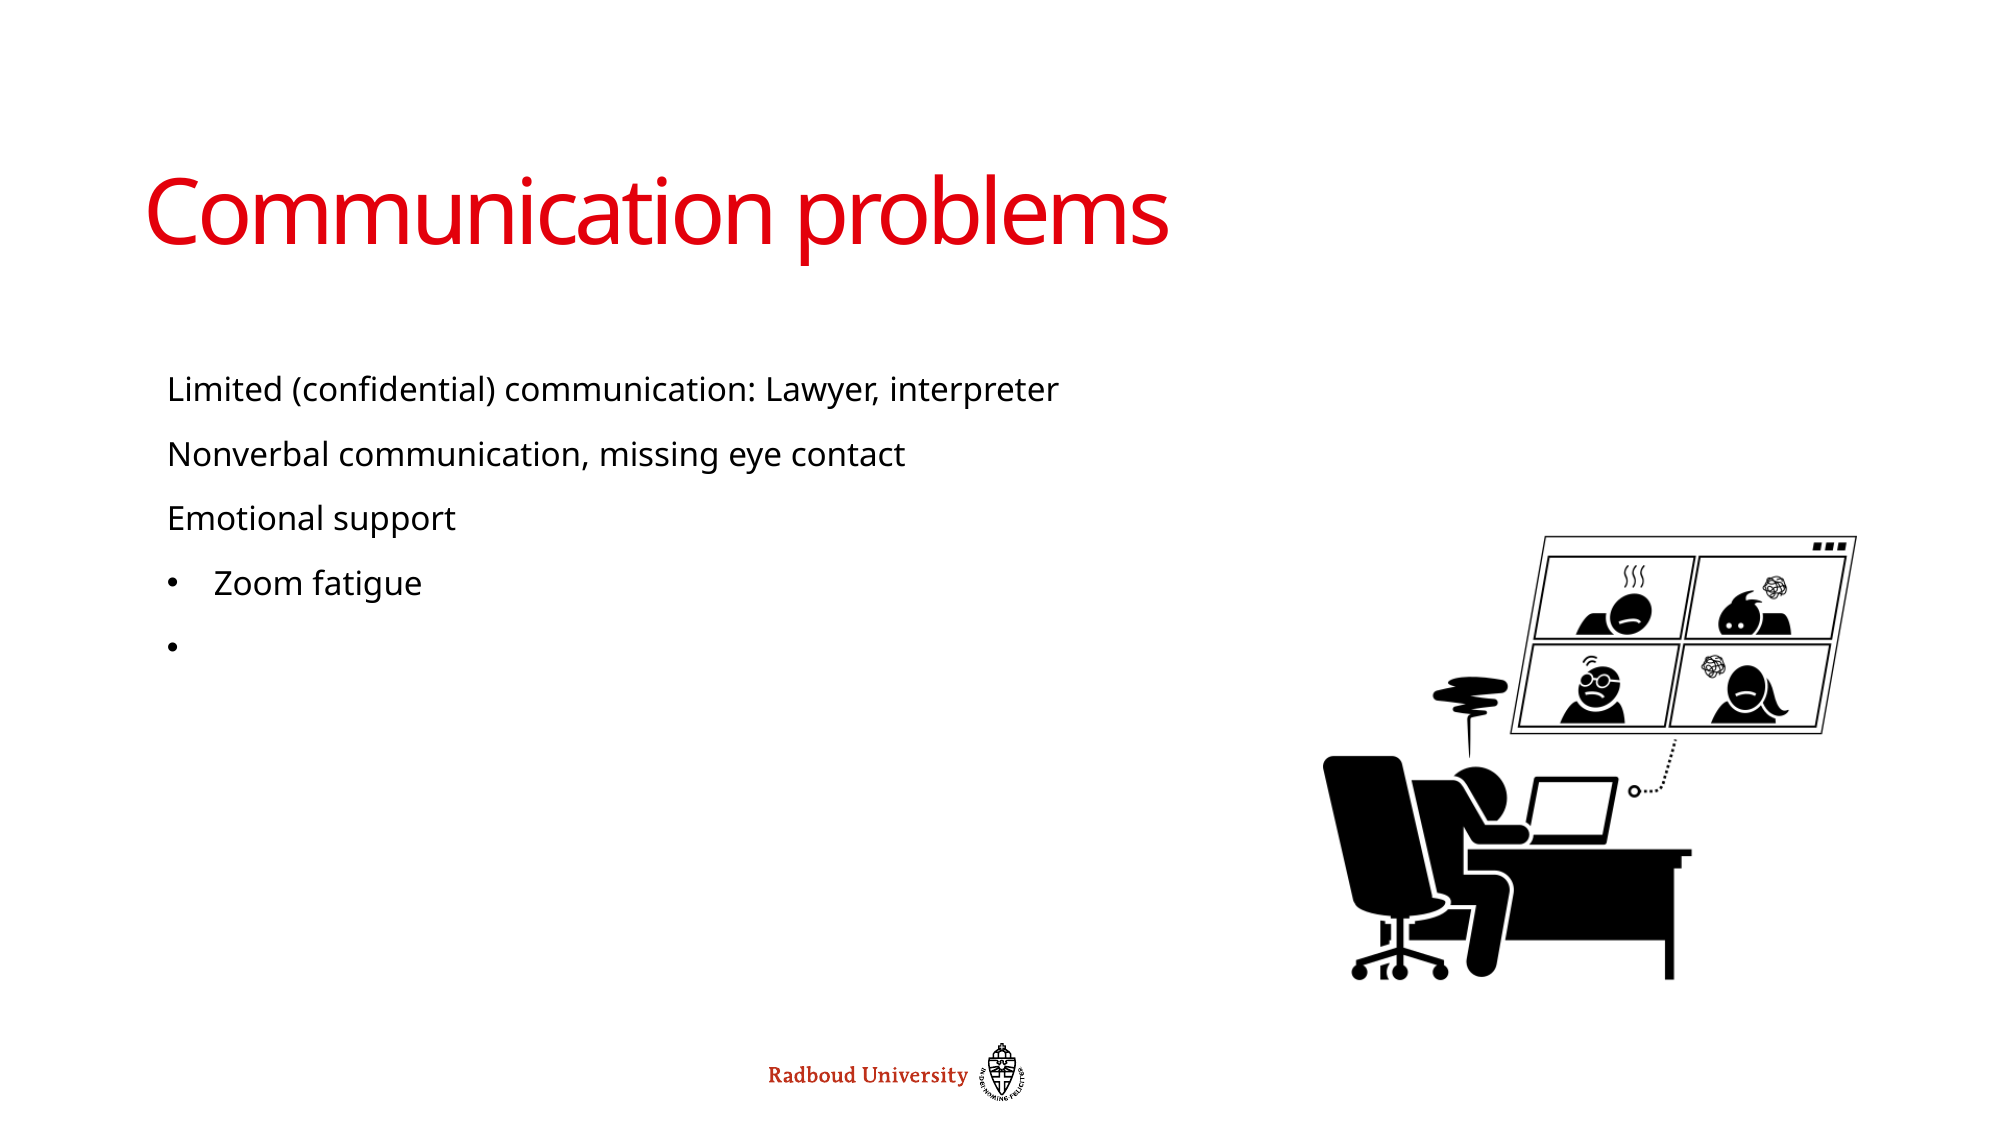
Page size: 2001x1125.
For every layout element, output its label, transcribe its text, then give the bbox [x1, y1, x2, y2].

title Communication problems [143, 152, 1857, 271]
list Limited (confidential) communication: Lawyer, interpreter Nonverbal communication, missing eye contact Emotional support Zoom fatigue [166, 302, 1857, 1039]
picture [1322, 491, 1857, 1026]
